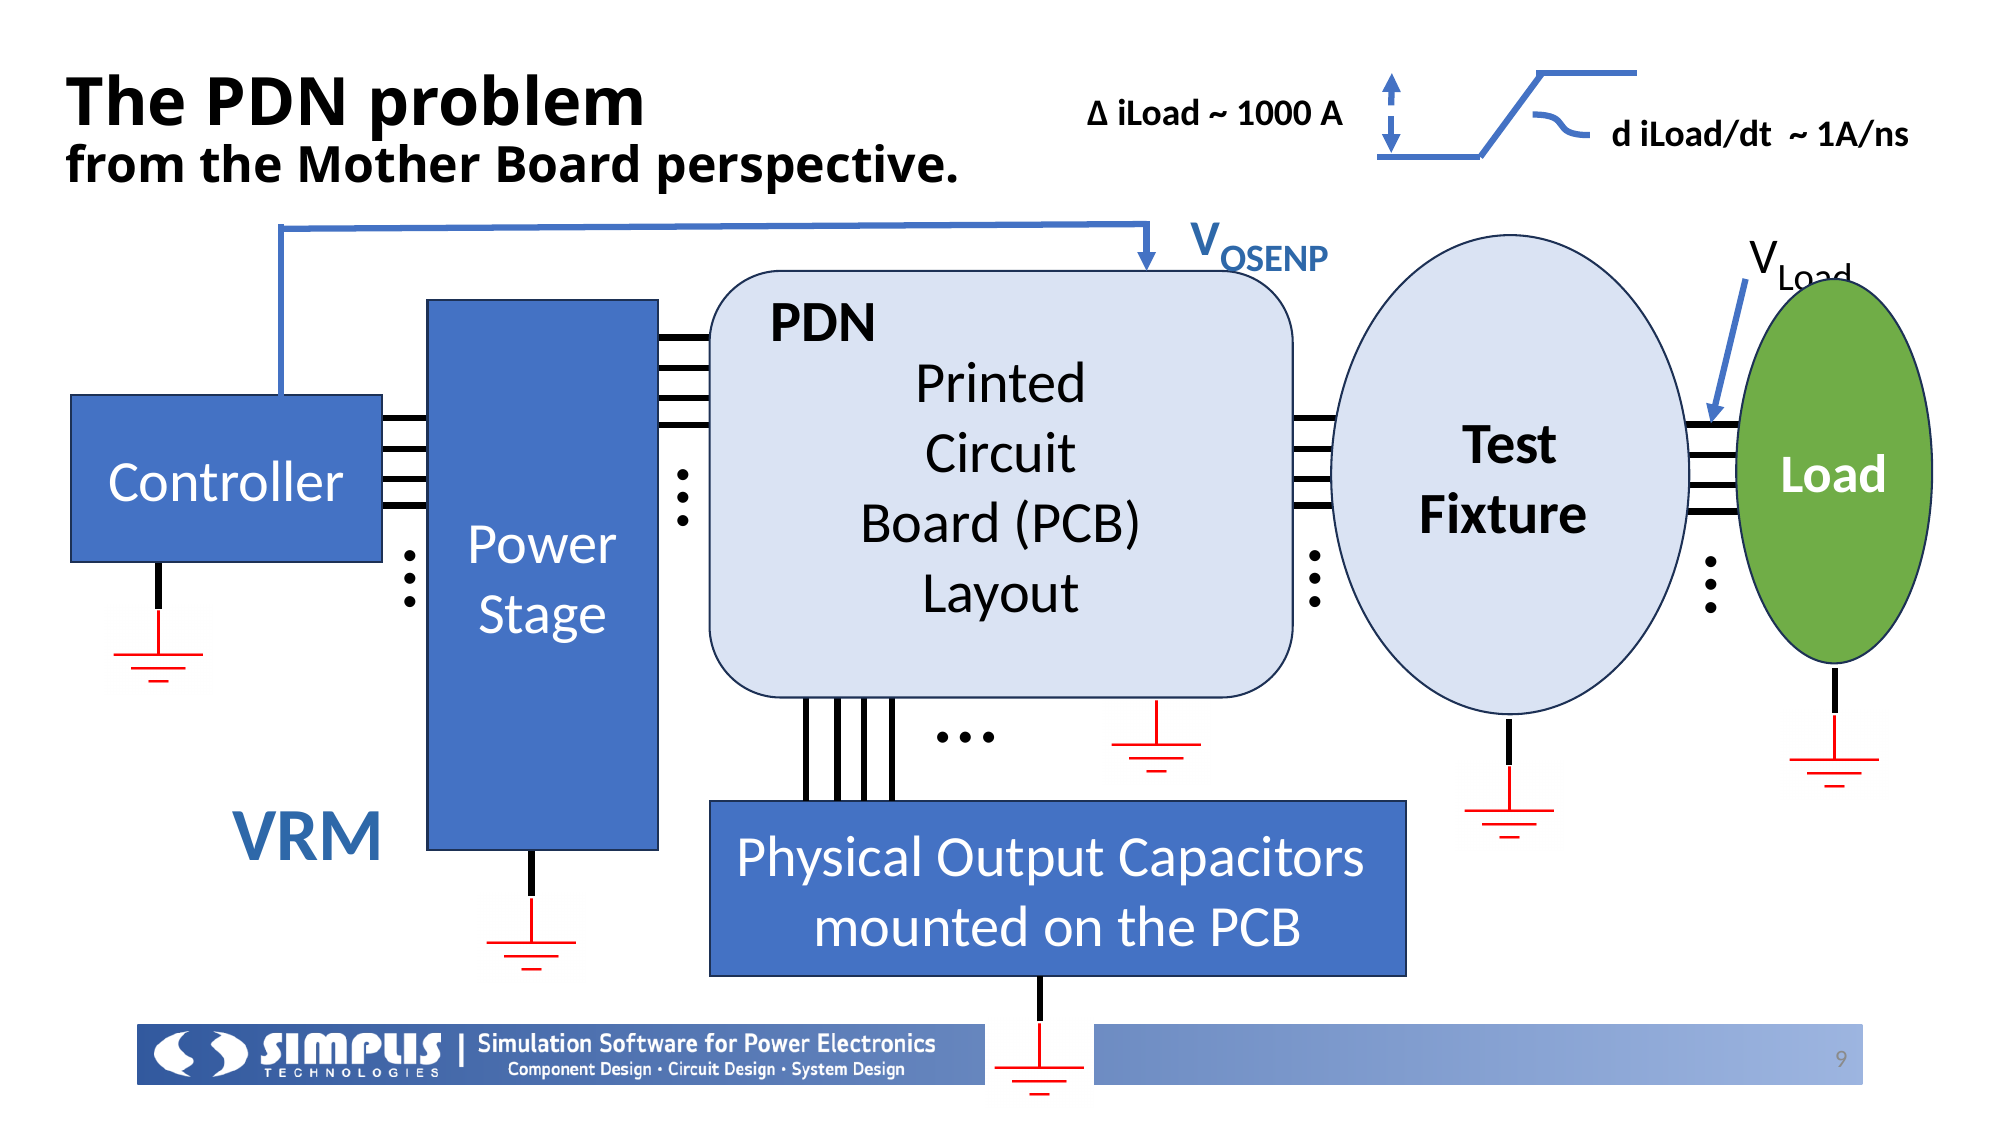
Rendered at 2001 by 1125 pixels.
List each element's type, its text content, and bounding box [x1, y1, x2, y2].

text_box PDN [755, 275, 892, 361]
picture [477, 892, 586, 983]
text_box Controller [70, 394, 383, 563]
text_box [1070, 73, 1927, 163]
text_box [363, 418, 505, 622]
picture [1780, 709, 1889, 800]
slide_number 9 [1412, 1027, 1863, 1088]
text_box Power Stage [426, 299, 659, 851]
text_box … [919, 699, 1009, 786]
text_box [1710, 278, 1746, 424]
picture [154, 1007, 945, 1108]
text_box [1664, 424, 1806, 628]
text_box Physical Output Capacitors mounted on the PCB [709, 800, 1407, 977]
text_box Printed Circuit Board (PCB) Layout [708, 269, 1294, 699]
picture [985, 1017, 1094, 1108]
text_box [636, 337, 778, 541]
picture [1102, 694, 1211, 785]
text_box Load [1746, 277, 1934, 665]
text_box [1267, 418, 1410, 622]
title The PDN problem from the Mother Board perspective. [50, 36, 1776, 224]
text_box Test Fixture [1335, 234, 1687, 716]
picture [1455, 760, 1564, 851]
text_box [281, 223, 1147, 229]
text_box VOSENP [1175, 181, 1344, 287]
text_box VLoad [1734, 199, 1868, 306]
text_box VRM [217, 777, 400, 883]
picture [104, 604, 213, 695]
